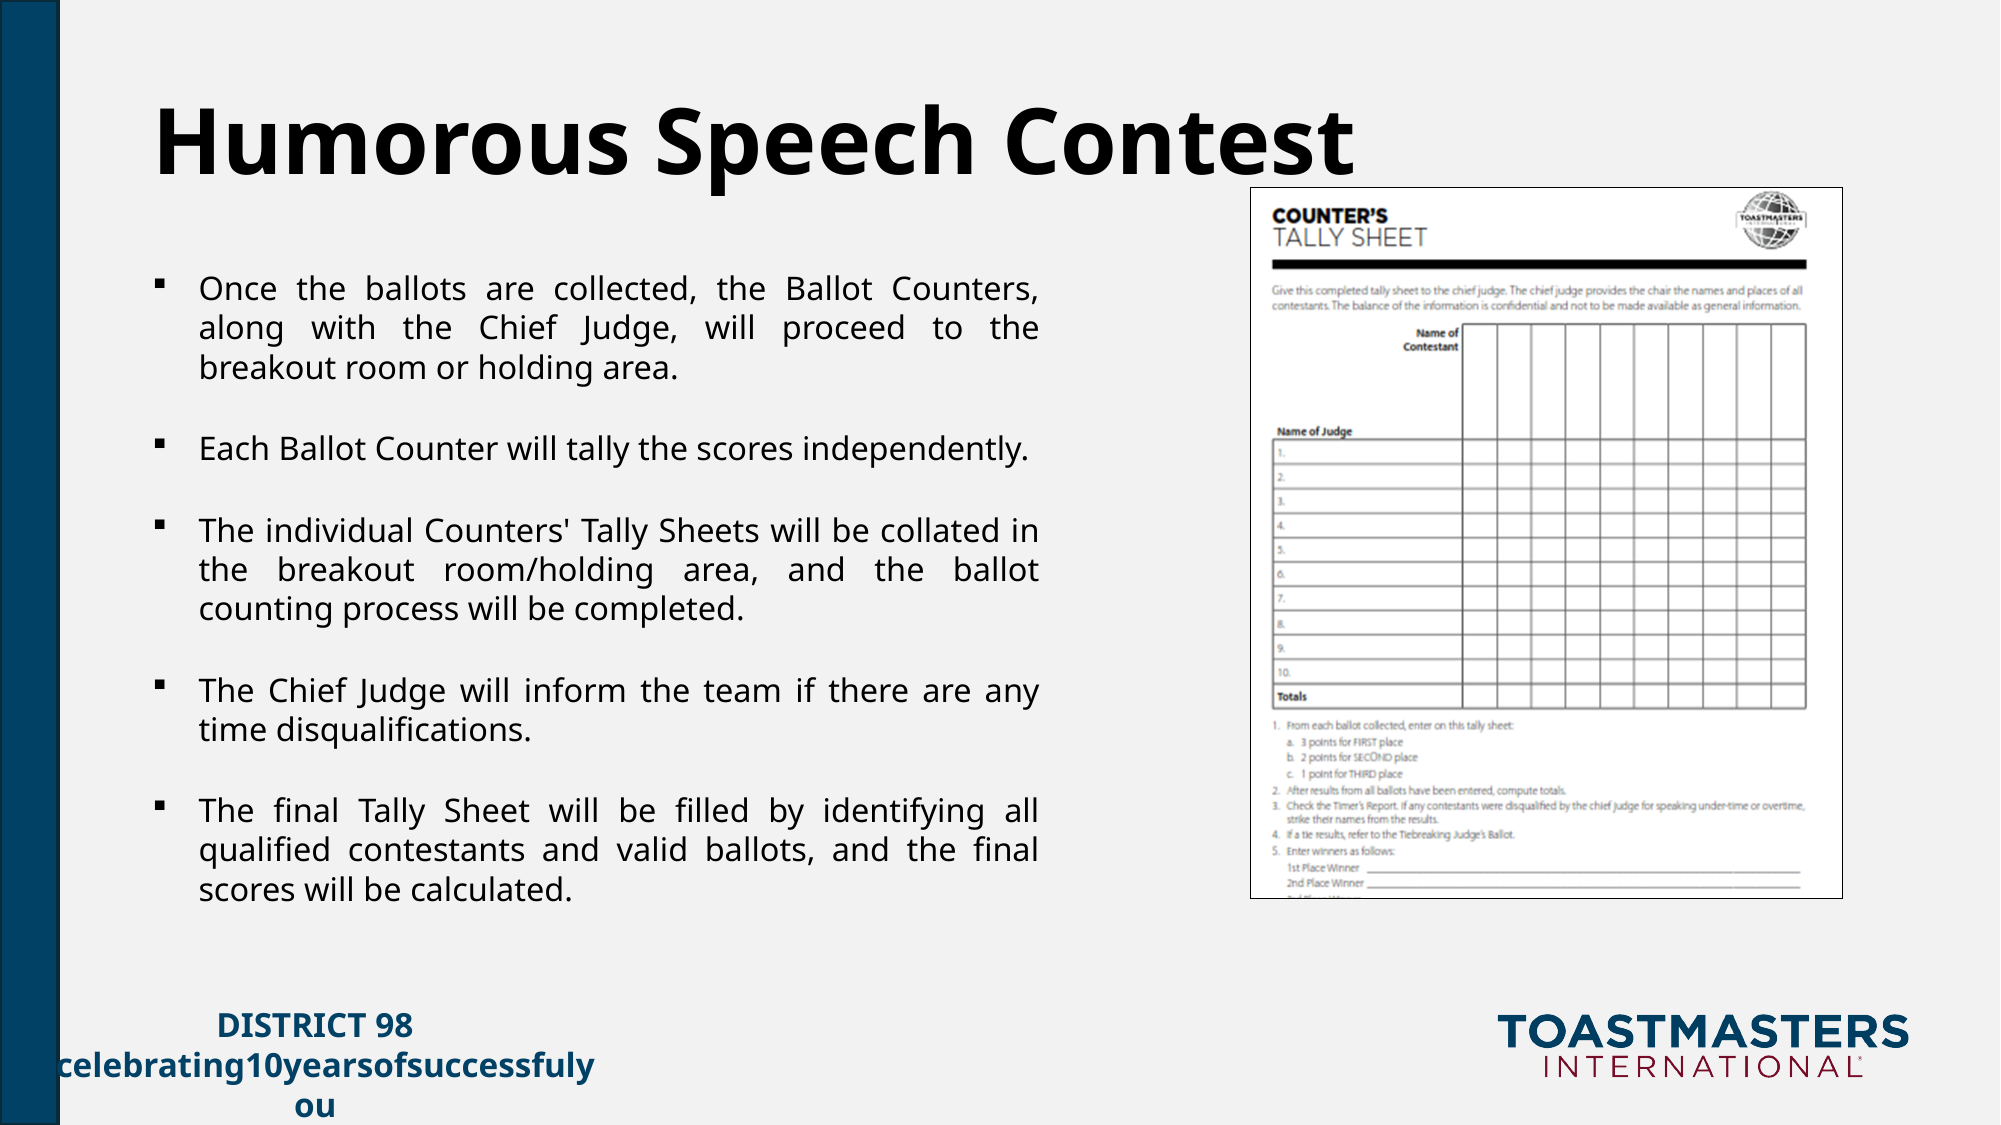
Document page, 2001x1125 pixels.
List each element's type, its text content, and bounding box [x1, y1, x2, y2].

picture [1249, 186, 2000, 1125]
list Once the ballots are collected, the Ballot Counters, along with the Chief Judge, will proceed to the breakout room or holding area. Each Ballot Counter will tally the scores independently. The individual Counters' Tally Sheets will be collated in the breakout room/holding area, and the ballot counting process will be completed. The Chief Judge will inform the team if there are any time disqualifications. The final Tally Sheet will be filled by identifying all qualified contestants and valid ballots, and the final scores will be calculated. [137, 260, 1057, 950]
title Humorous Speech Contest [137, 59, 1944, 229]
text_box [0, 0, 60, 1125]
text_box DISTRICT 98 #celebrating10yearsofsuccessfulyou [10, 996, 620, 1125]
